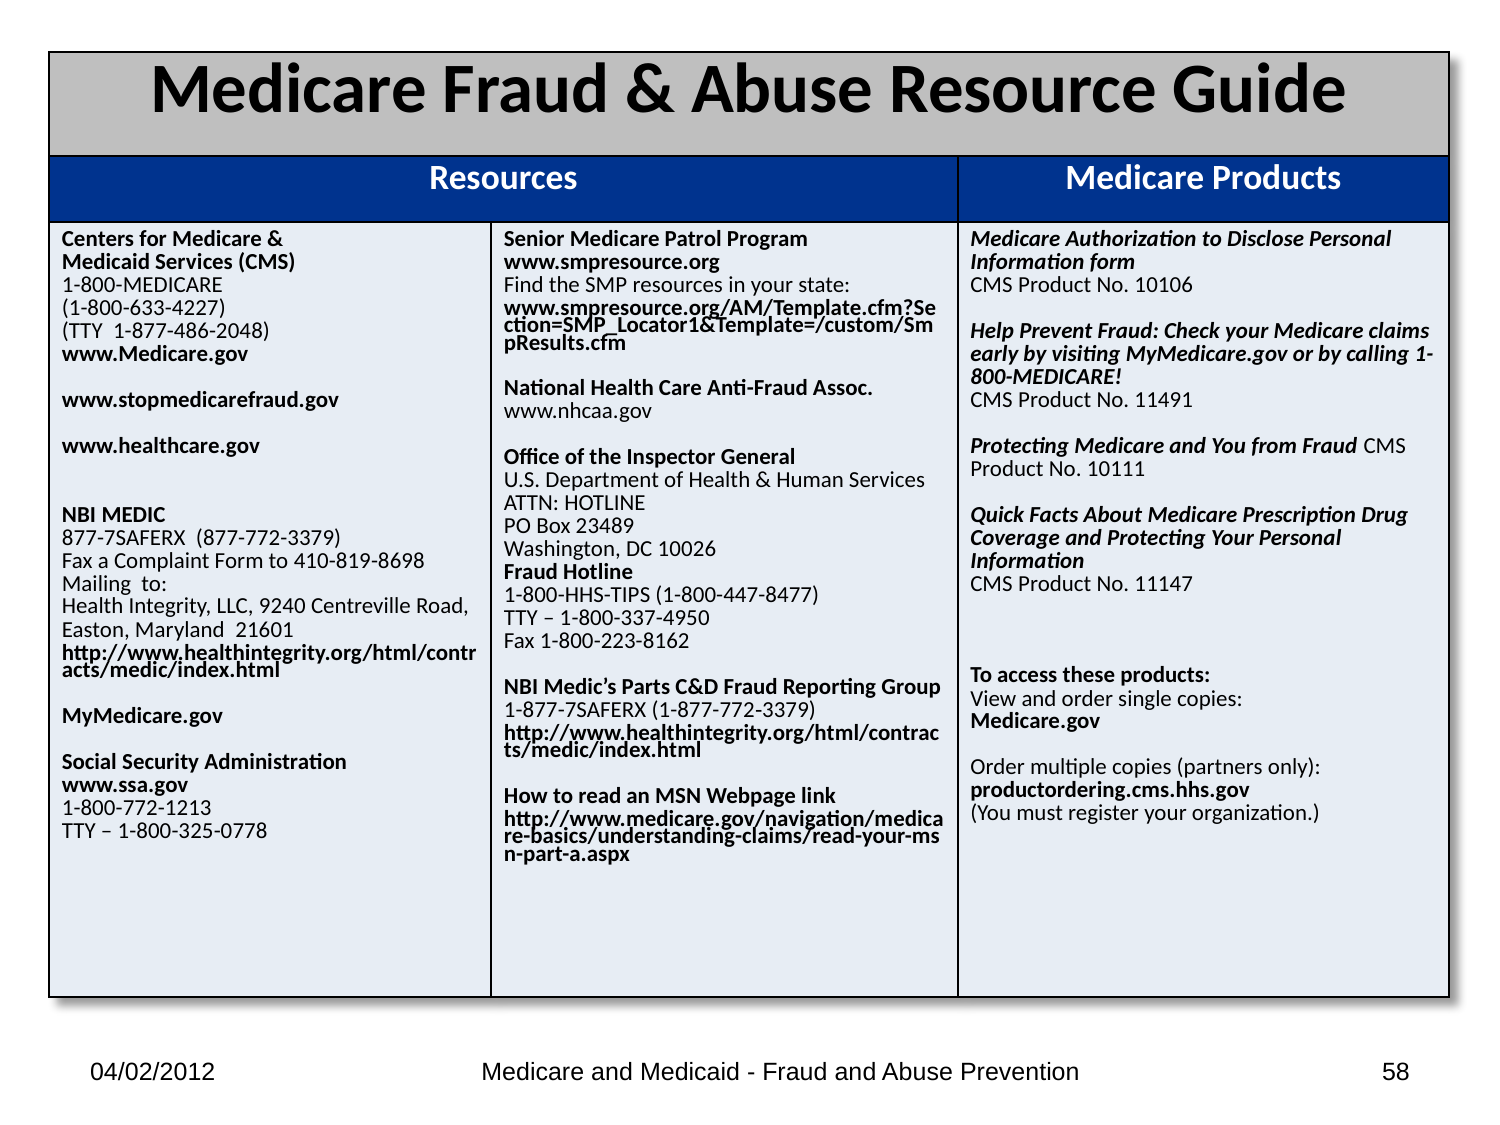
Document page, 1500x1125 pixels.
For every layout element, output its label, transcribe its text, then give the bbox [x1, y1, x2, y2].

table_cell Resources [50, 157, 957, 221]
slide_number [75, 1040, 425, 1100]
footer Medicare and Medicaid - Fraud and Abuse Prevention [437, 1040, 1125, 1100]
table_cell Centers for Medicare & Medicaid Services (CMS) 1-800-MEDICARE (1-800-633-4227) (TTY 1-877-486-2048) www.Medicare.gov www.stopmedicarefraud.gov www.healthcare.gov NBI MEDIC 877-7SAFERX (877-772-3379) Fax a Complaint Form to 410-819-8698 Mailing to: Health Integrity, LLC, 9240 Centreville Road, Easton, Maryland 21601 http://www.healthintegrity.org/html/contracts/medic/index.html MyMedicare.gov Social Security Administration www.ssa.gov 1-800-772-1213 TTY – 1-800-325-0778 [50, 223, 490, 996]
table_cell Medicare Products [959, 157, 1448, 221]
picture [0, 0, 1500, 1125]
table_cell Medicare Authorization to Disclose Personal Information form CMS Product No. 10106 Help Prevent Fraud: Check your Medicare claims early by visiting MyMedicare.gov or by calling 1-800-MEDICARE! CMS Product No. 11491 Protecting Medicare and You from Fraud CMS Product No. 10111 Quick Facts About Medicare Prescription Drug Coverage and Protecting Your Personal Information CMS Product No. 11147 To access these products: View and order single copies: Medicare.gov Order multiple copies (partners only): productordering.cms.hhs.gov (You must register your organization.) [959, 223, 1448, 996]
table_cell Senior Medicare Patrol Program www.smpresource.org Find the SMP resources in your state: www.smpresource.org/AM/Template.cfm?Section=SMP_Locator1&Template=/custom/SmpResults.cfm National Health Care Anti-Fraud Assoc. www.nhcaa.gov Office of the Inspector General U.S. Department of Health & Human Services ATTN: HOTLINE PO Box 23489 Washington, DC 10026 Fraud Hotline 1-800-HHS-TIPS (1-800-447-8477) TTY – 1-800-337-4950 Fax 1-800-223-8162 NBI Medic’s Parts C&D Fraud Reporting Group 1-877-7SAFERX (1-877-772‑3379) http://www.healthintegrity.org/html/contracts/medic/index.html How to read an MSN Webpage link http://www.medicare.gov/navigation/medicare-basics/understanding-claims/read-your-msn-part-a.aspx [492, 223, 957, 996]
slide_number 58 [1137, 1040, 1425, 1100]
table_header Medicare Fraud & Abuse Resource Guide [50, 53, 1448, 155]
